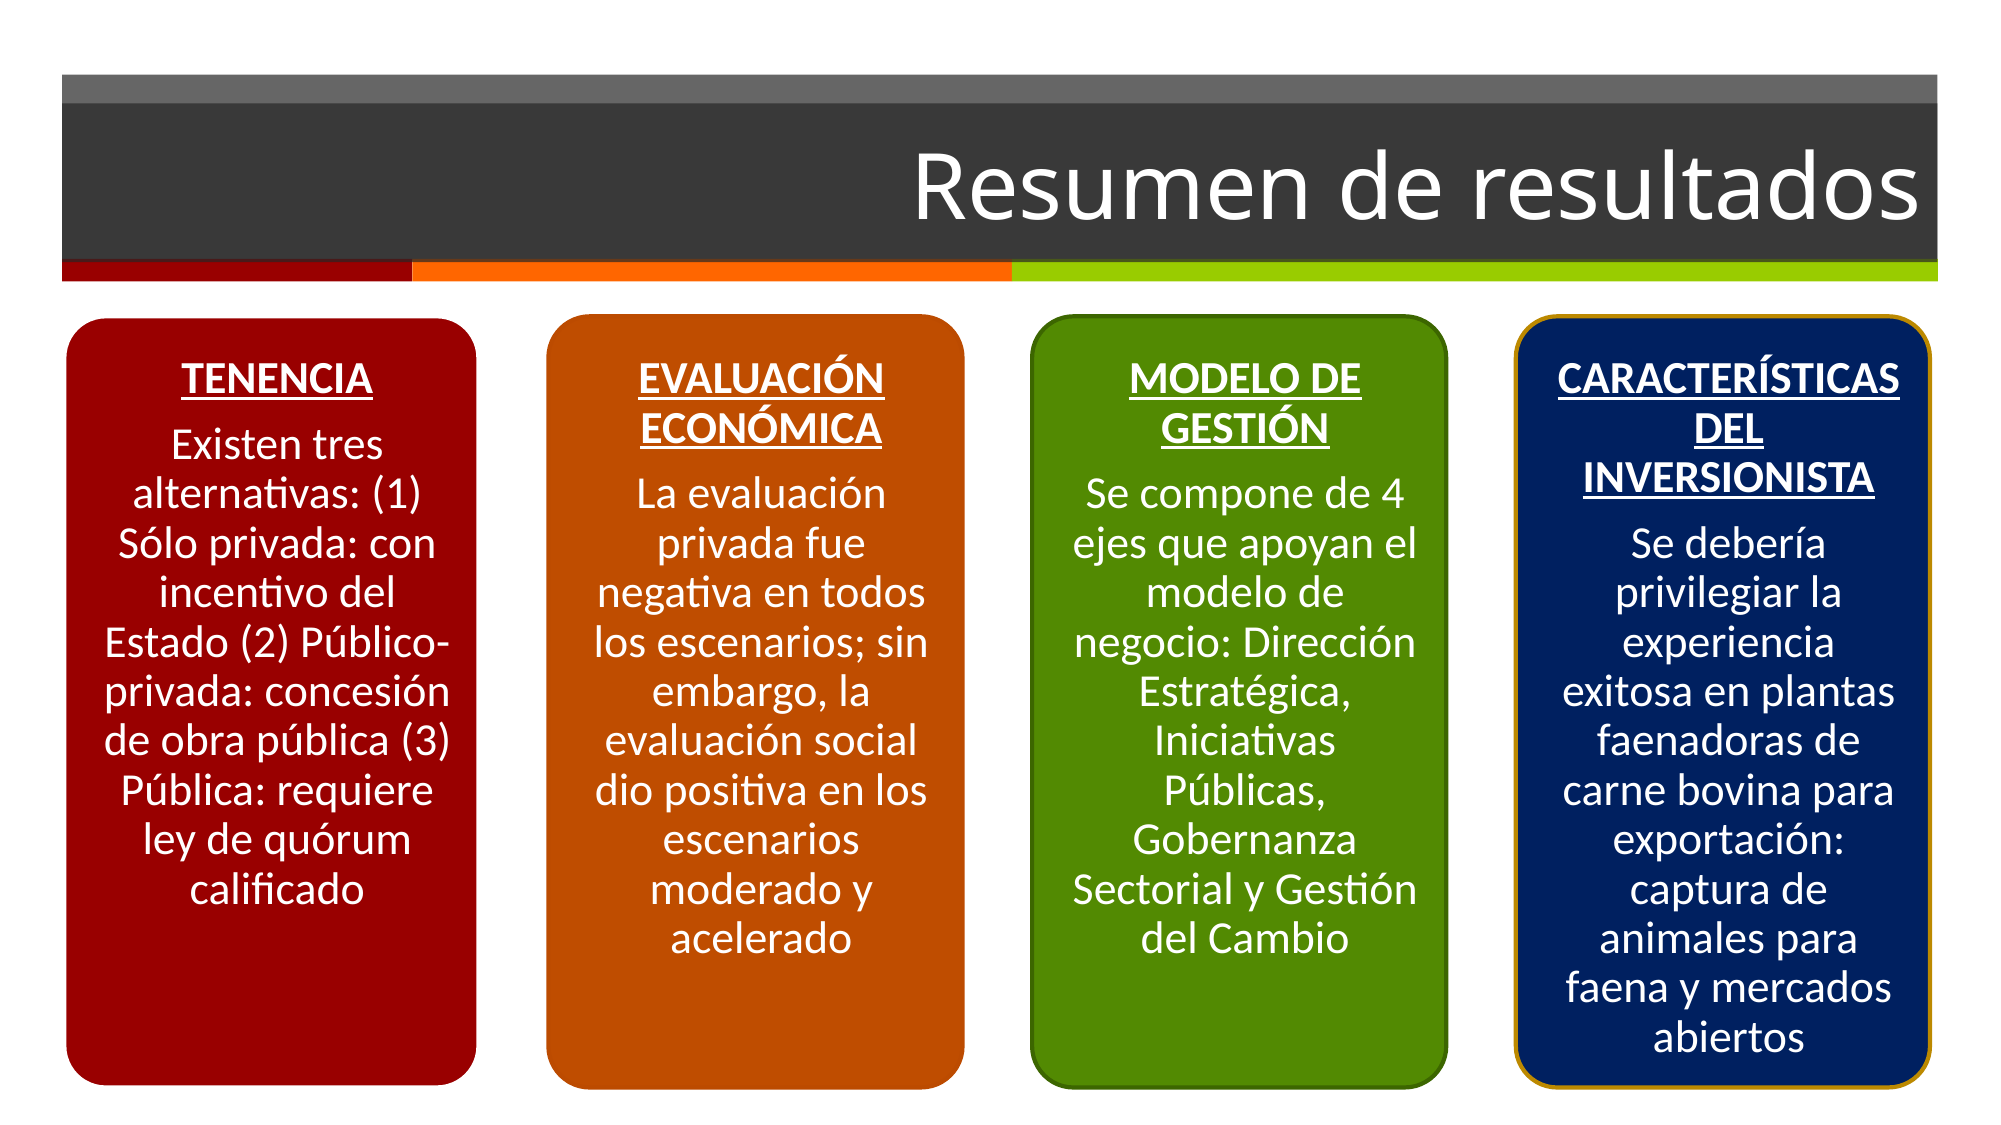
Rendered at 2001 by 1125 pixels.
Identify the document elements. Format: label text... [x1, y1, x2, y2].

title Resumen de resultados [62, 103, 1938, 263]
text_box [63, 315, 1931, 1088]
